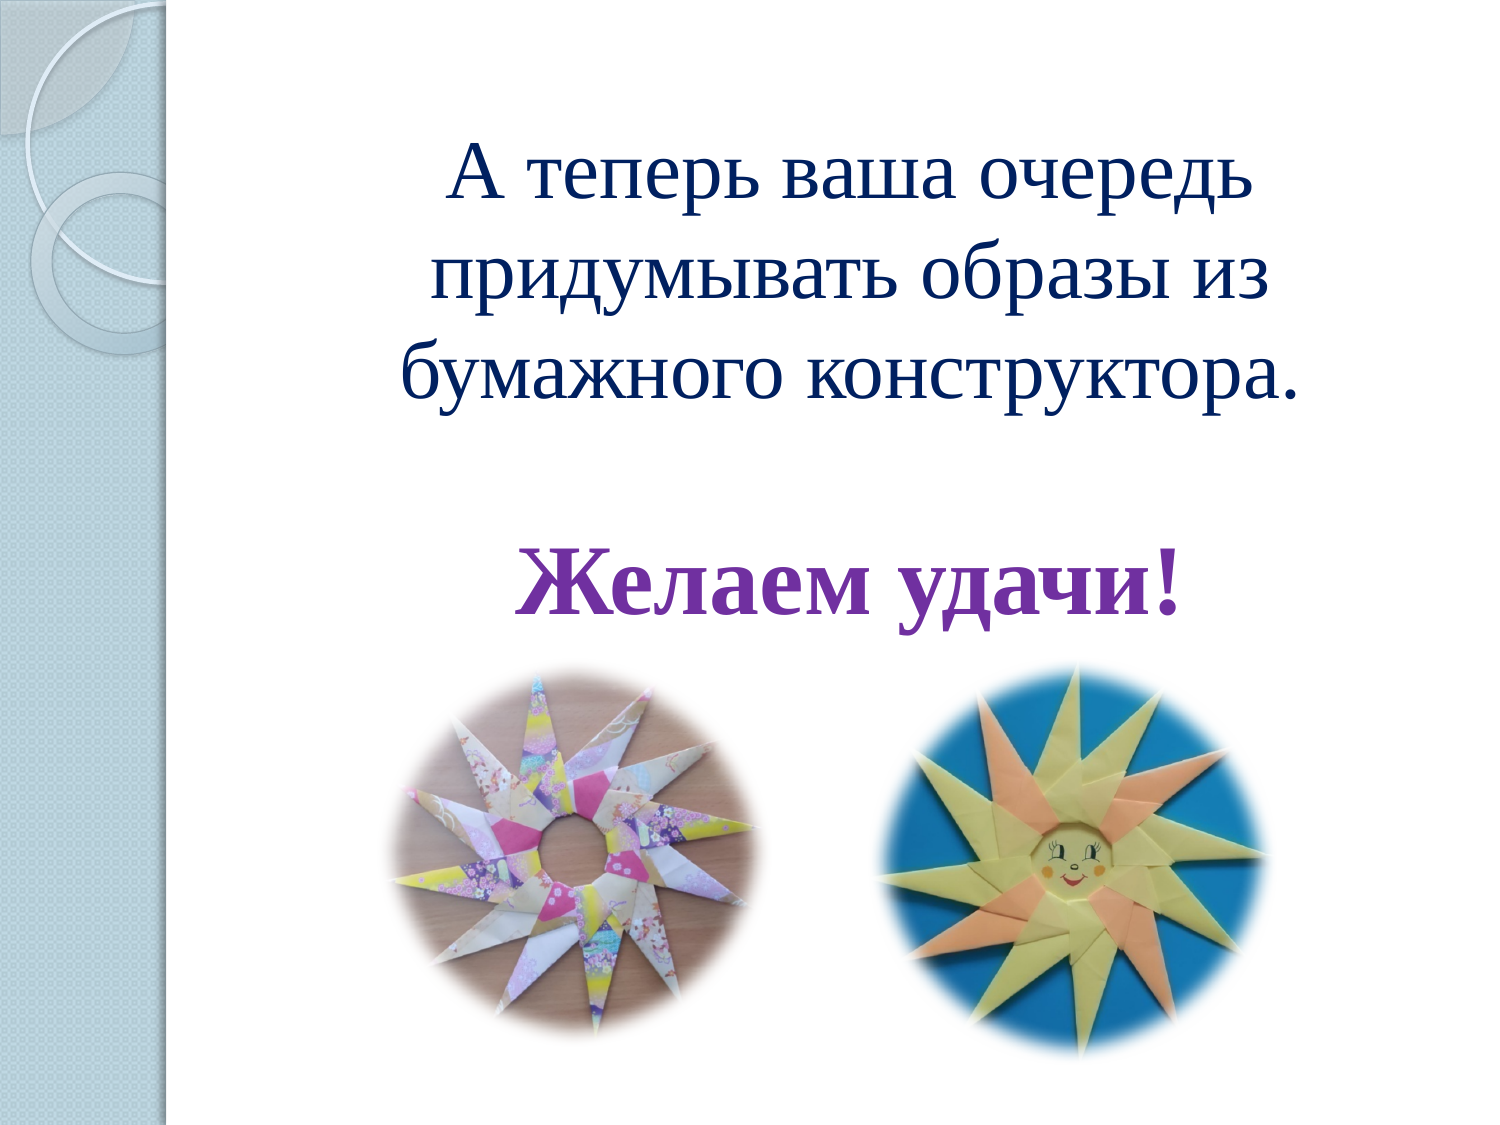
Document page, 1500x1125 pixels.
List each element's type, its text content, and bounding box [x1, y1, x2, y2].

picture [866, 655, 1278, 1066]
title А теперь ваша очередь придумывать образы из бумажного конструктора. Желаем удачи! [235, 0, 1466, 750]
picture [374, 655, 774, 1049]
